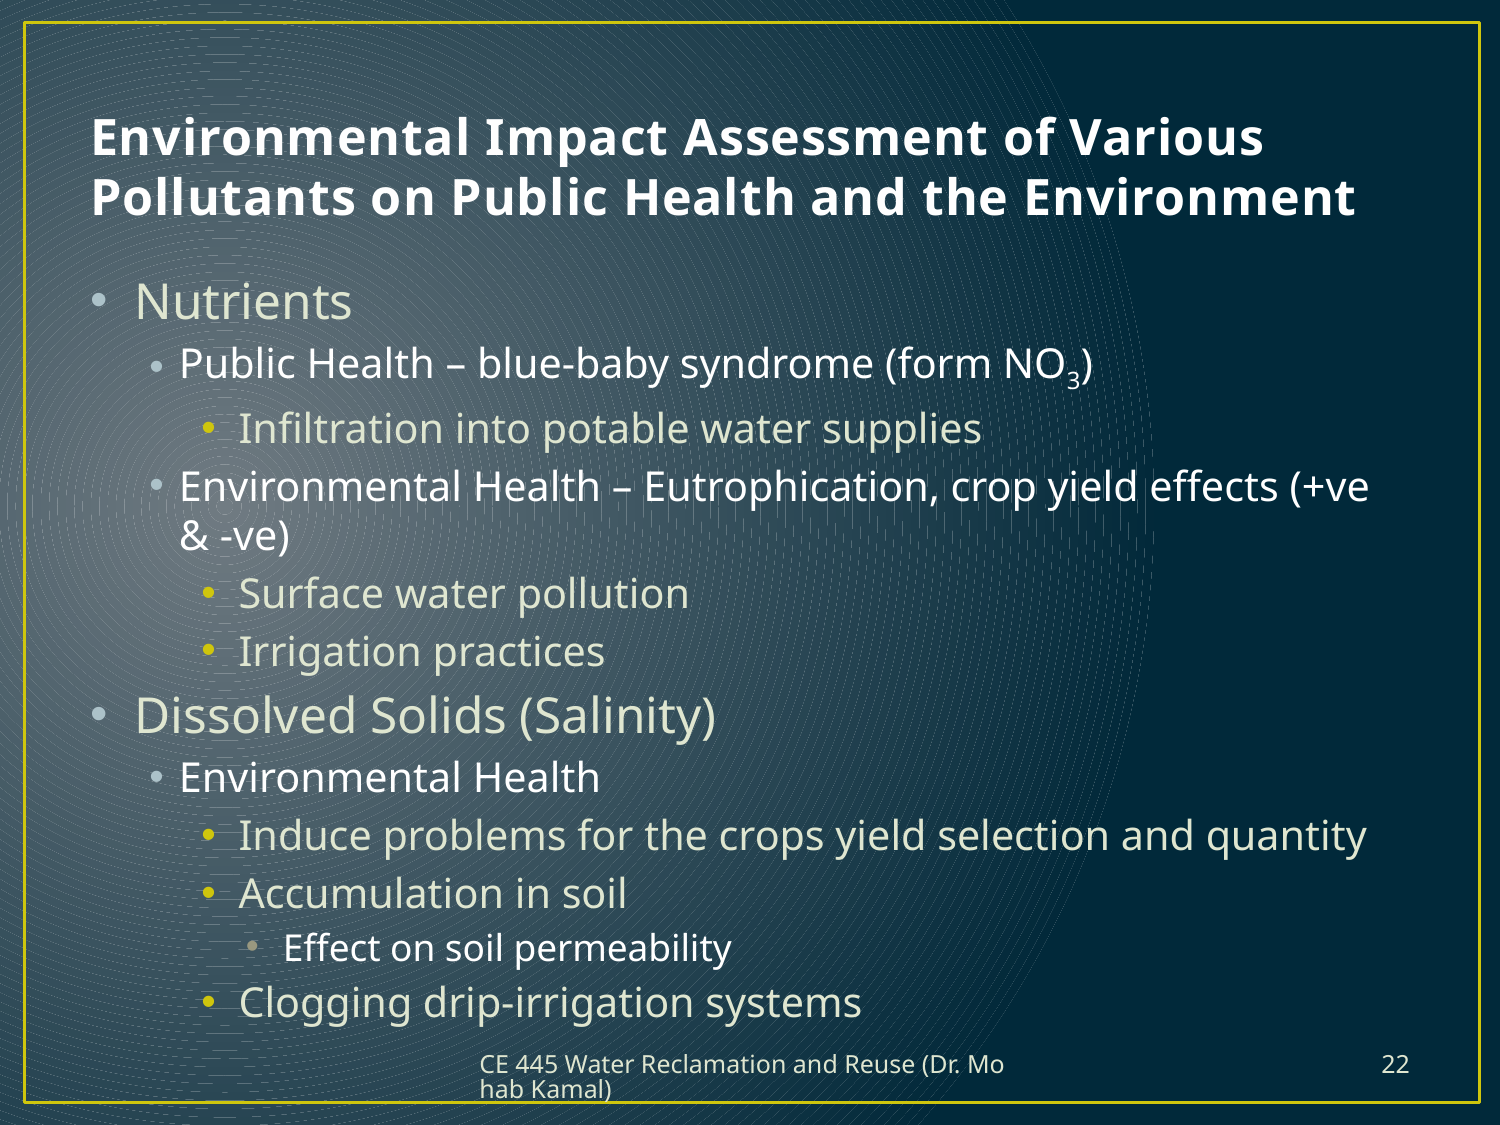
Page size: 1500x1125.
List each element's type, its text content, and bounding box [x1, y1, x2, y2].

footer CE 445 Water Reclamation and Reuse (Dr. Mohab Kamal) [464, 1035, 1036, 1096]
title Environmental Impact Assessment of Various Pollutants on Public Health and the Environment [75, 45, 1425, 233]
slide_number 22 [1074, 1035, 1425, 1096]
list Nutrients Public Health – blue-baby syndrome (form NO3) Infiltration into potable water supplies Environmental Health – Eutrophication, crop yield effects (+ve & -ve) Surface water pollution Irrigation practices Dissolved Solids (Salinity) Environmental Health Induce problems for the crops yield selection and quantity Accumulation in soil Effect on soil permeability Clogging drip-irrigation systems [75, 262, 1425, 1038]
